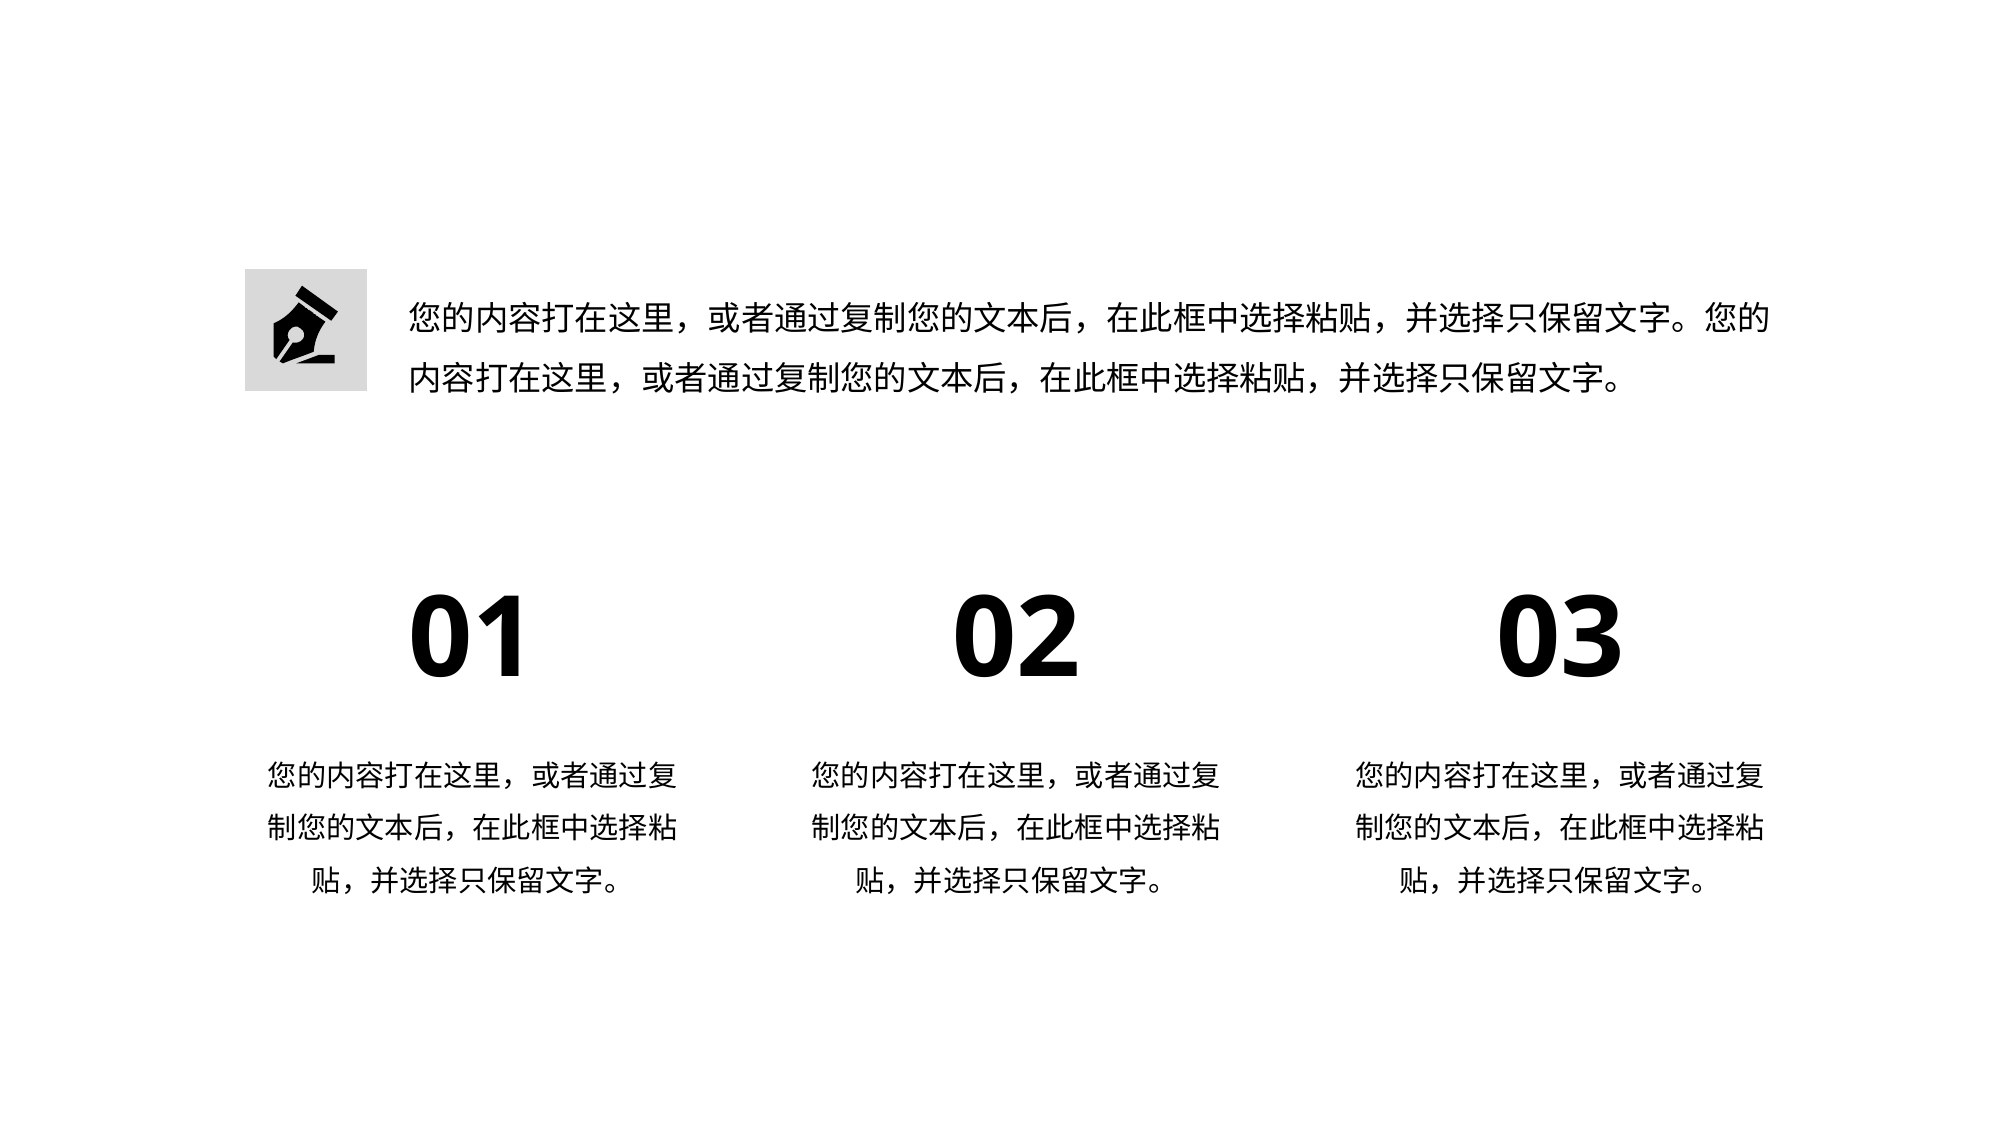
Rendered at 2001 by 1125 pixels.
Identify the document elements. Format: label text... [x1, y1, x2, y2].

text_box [244, 268, 1808, 407]
text_box 01 [225, 557, 721, 707]
text_box 您的内容打在这里，或者通过复制您的文本后，在此框中选择粘贴，并选择只保留文字。 [787, 732, 1246, 905]
text_box 03 [1312, 557, 1808, 707]
text_box 您的内容打在这里，或者通过复制您的文本后，在此框中选择粘贴，并选择只保留文字。 [244, 732, 702, 905]
text_box 02 [769, 557, 1264, 707]
text_box 您的内容打在这里，或者通过复制您的文本后，在此框中选择粘贴，并选择只保留文字。 [1331, 732, 1789, 905]
